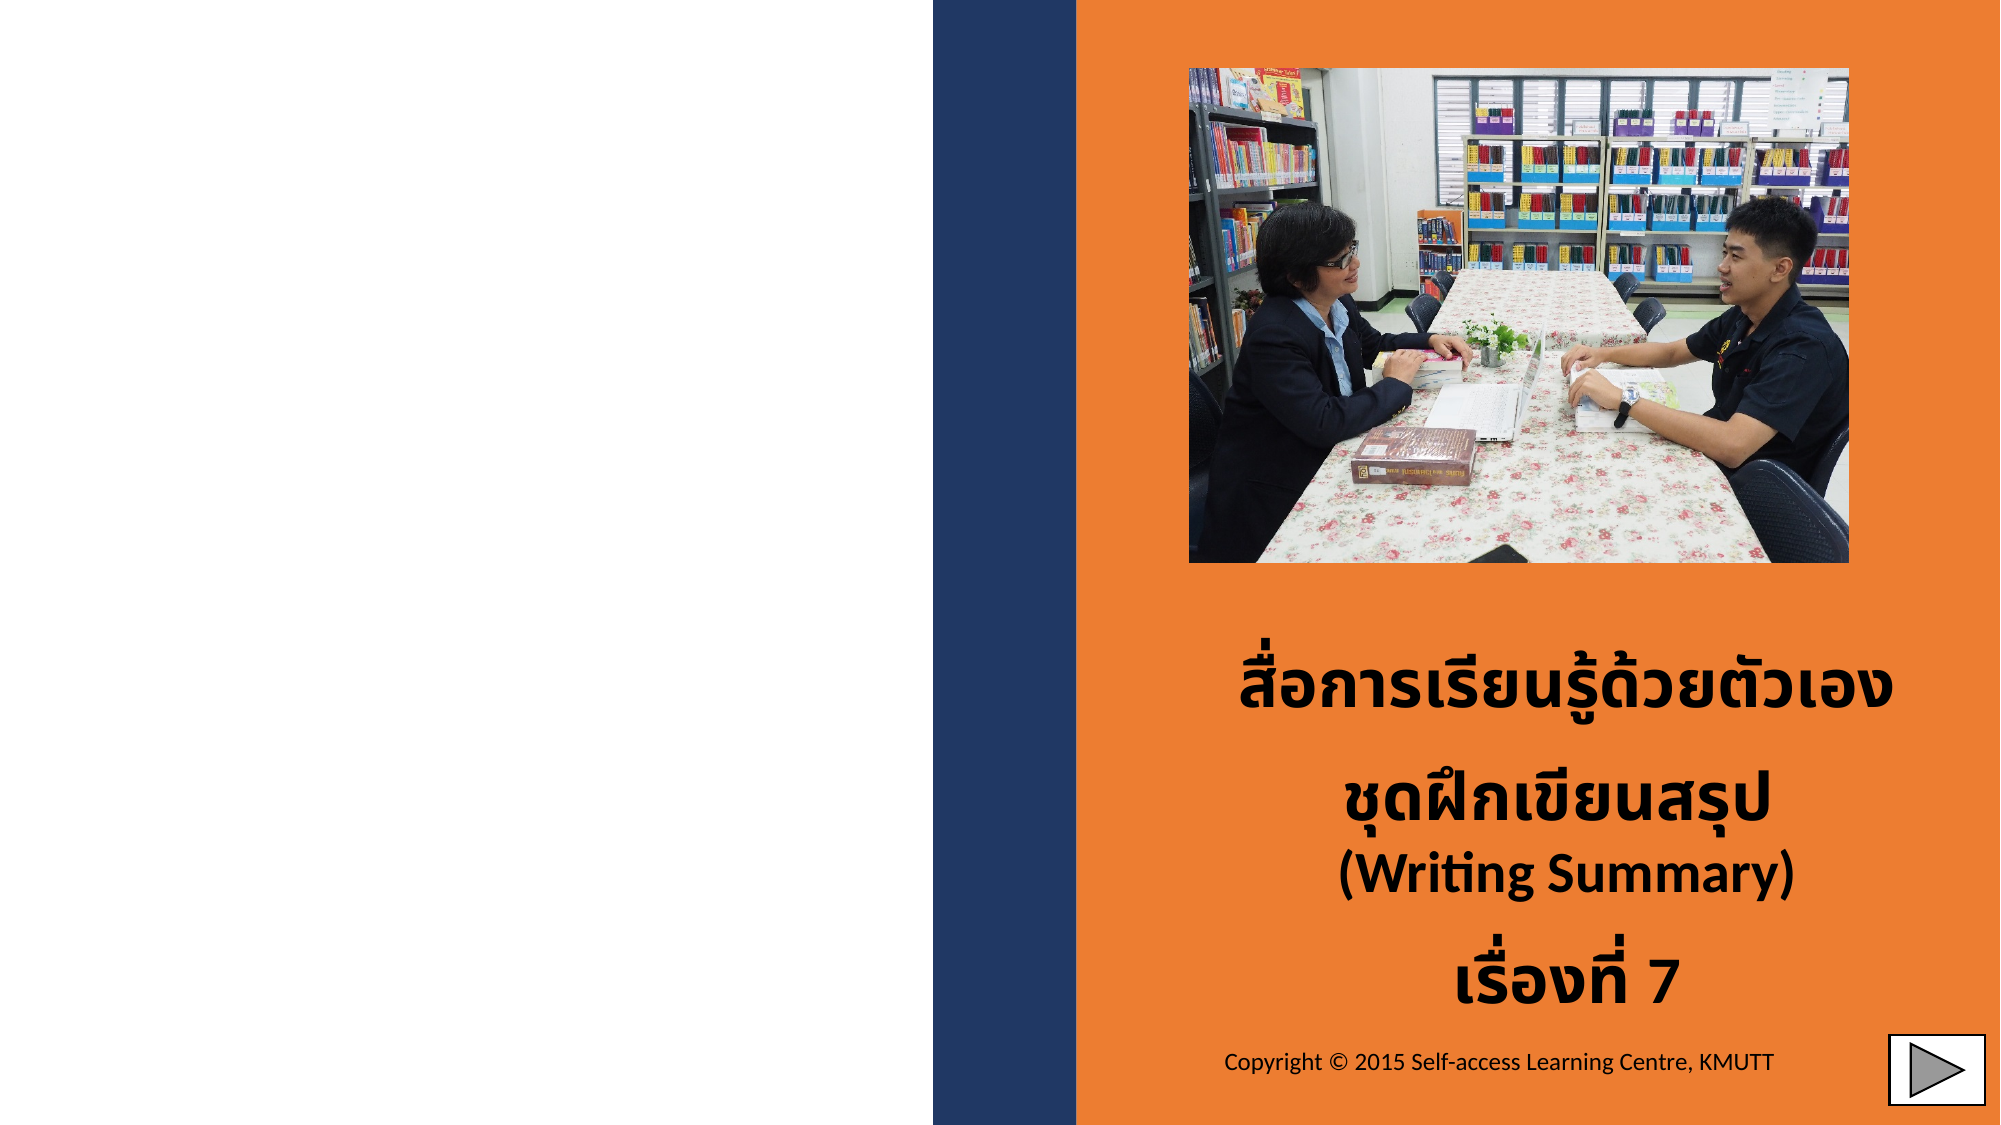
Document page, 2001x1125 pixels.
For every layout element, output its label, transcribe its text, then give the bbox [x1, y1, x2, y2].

text_box [1077, 0, 2000, 1125]
text_box [932, 0, 1077, 1125]
text_box Copyright © 2015 Self-access Learning Centre, KMUTT [1207, 1036, 1849, 1084]
text_box [1888, 1034, 1986, 1106]
text_box สื่อการเรียนรู้ด้วยตัวเอง ชุดฝึกเขียนสรุป (Writing Summary) เรื่องที่ 7 [1203, 632, 1931, 1026]
picture [1189, 68, 1849, 563]
